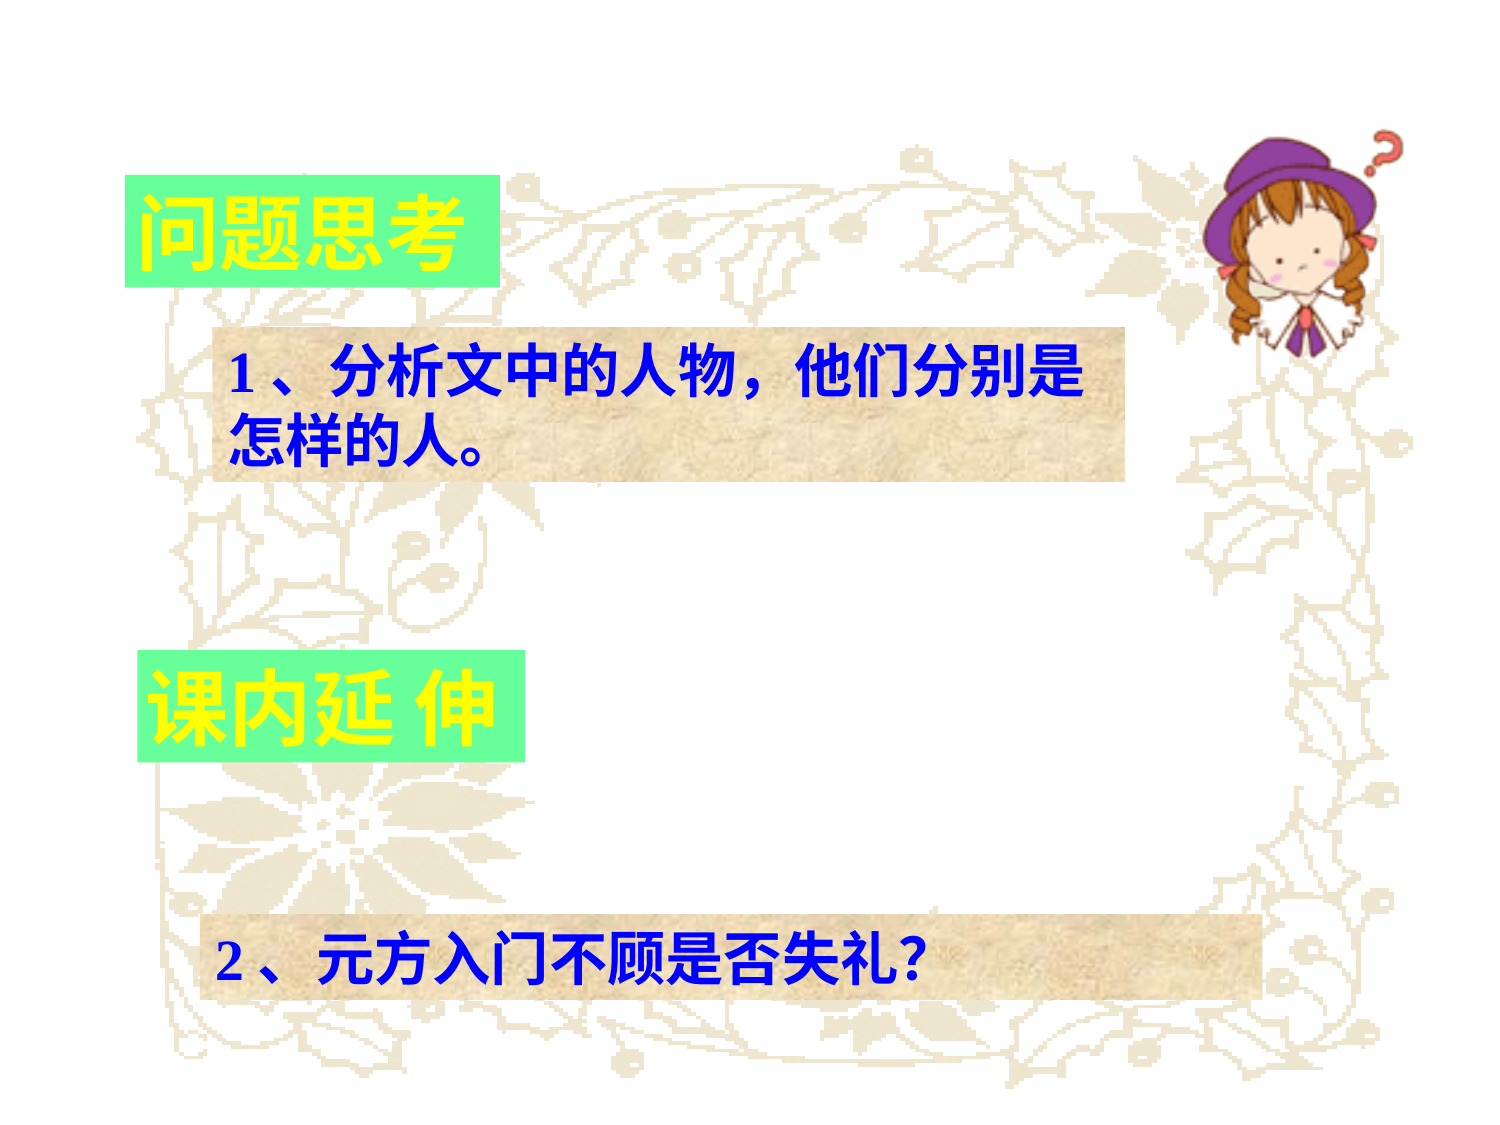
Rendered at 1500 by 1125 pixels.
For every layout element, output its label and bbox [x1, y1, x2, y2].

picture [74, 119, 1476, 1123]
